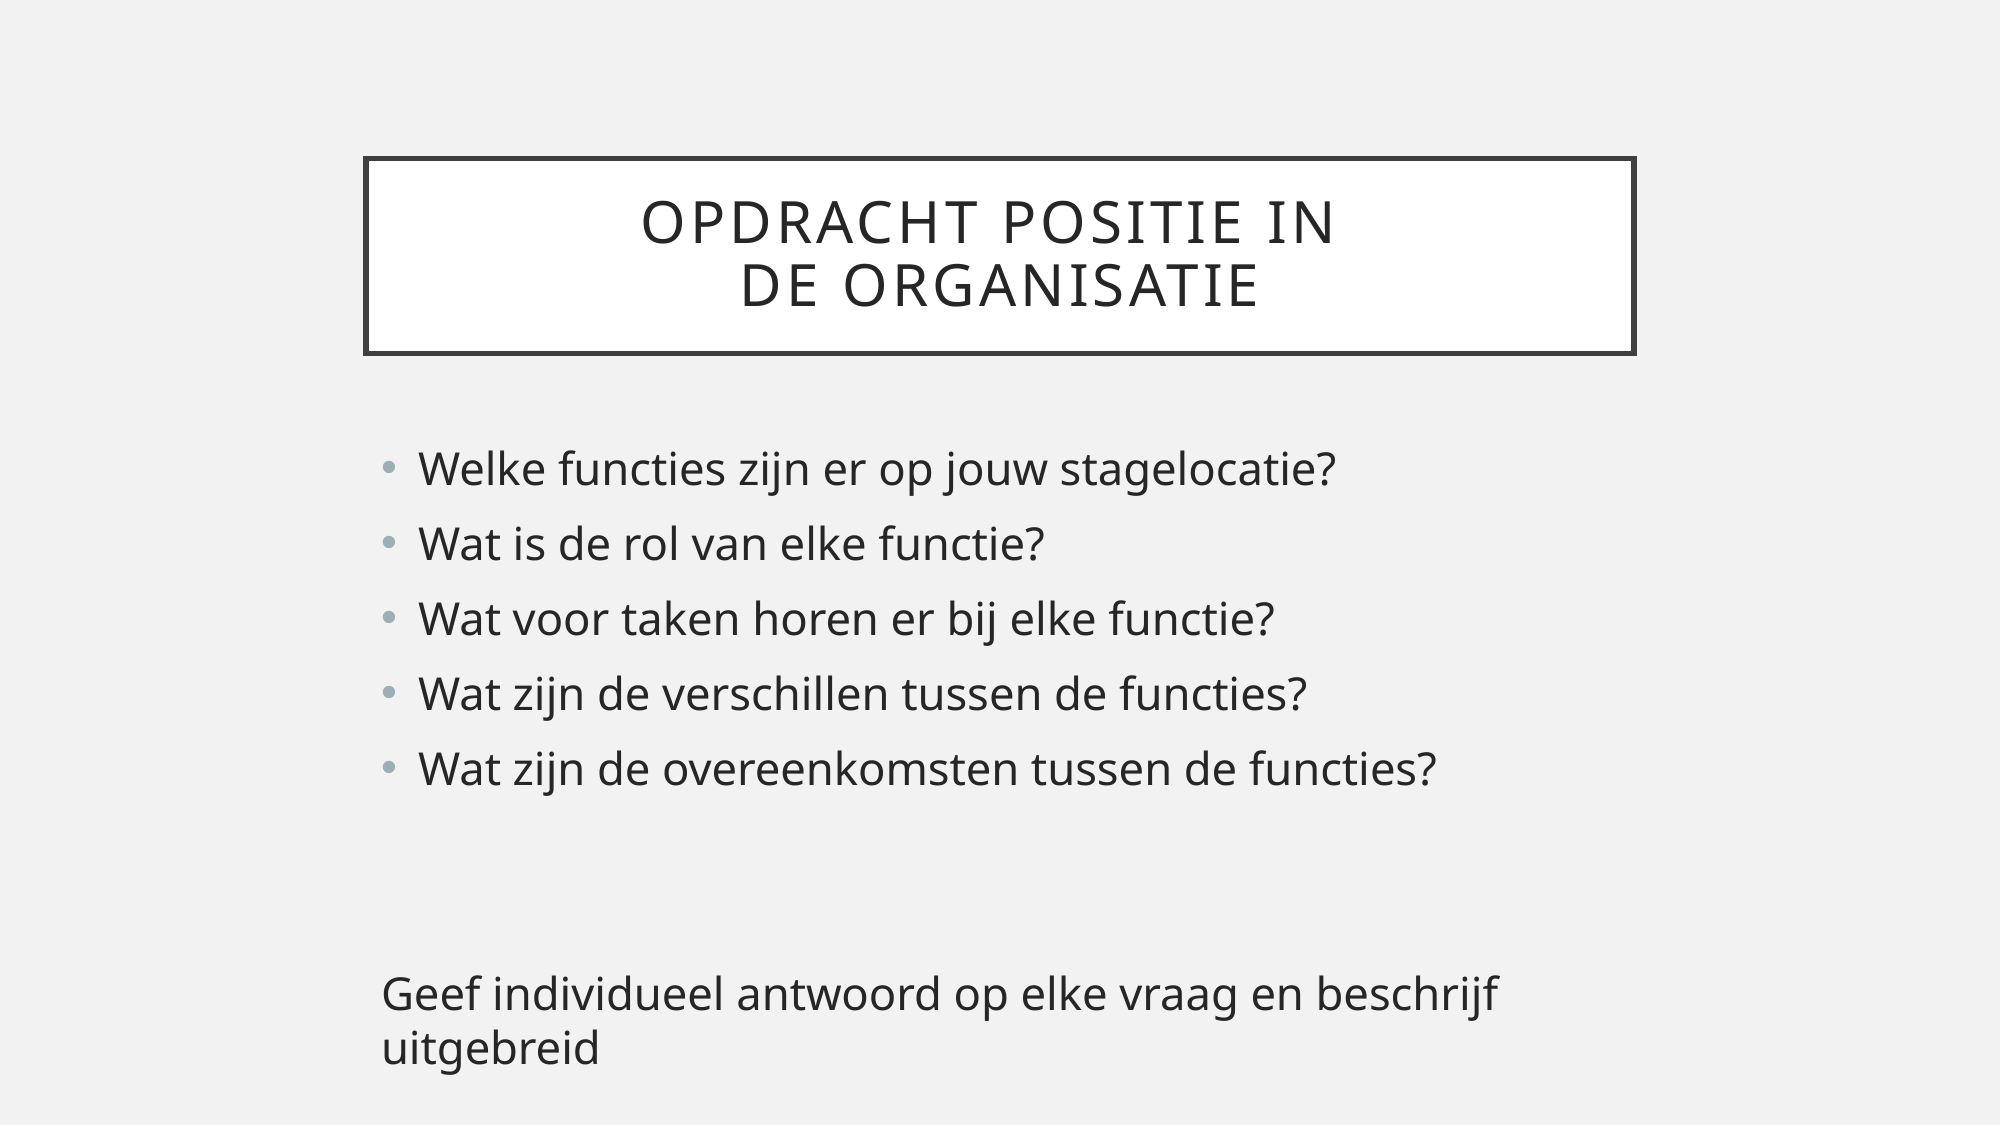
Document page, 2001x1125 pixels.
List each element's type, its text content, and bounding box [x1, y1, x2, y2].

title Opdracht Positie in de organisatie [363, 156, 1637, 356]
list Welke functies zijn er op jouw stagelocatie? Wat is de rol van elke functie? Wat voor taken horen er bij elke functie? Wat zijn de verschillen tussen de functies? Wat zijn de overeenkomsten tussen de functies? Geef individueel antwoord op elke vraag en beschrijf uitgebreid [366, 432, 1634, 1083]
